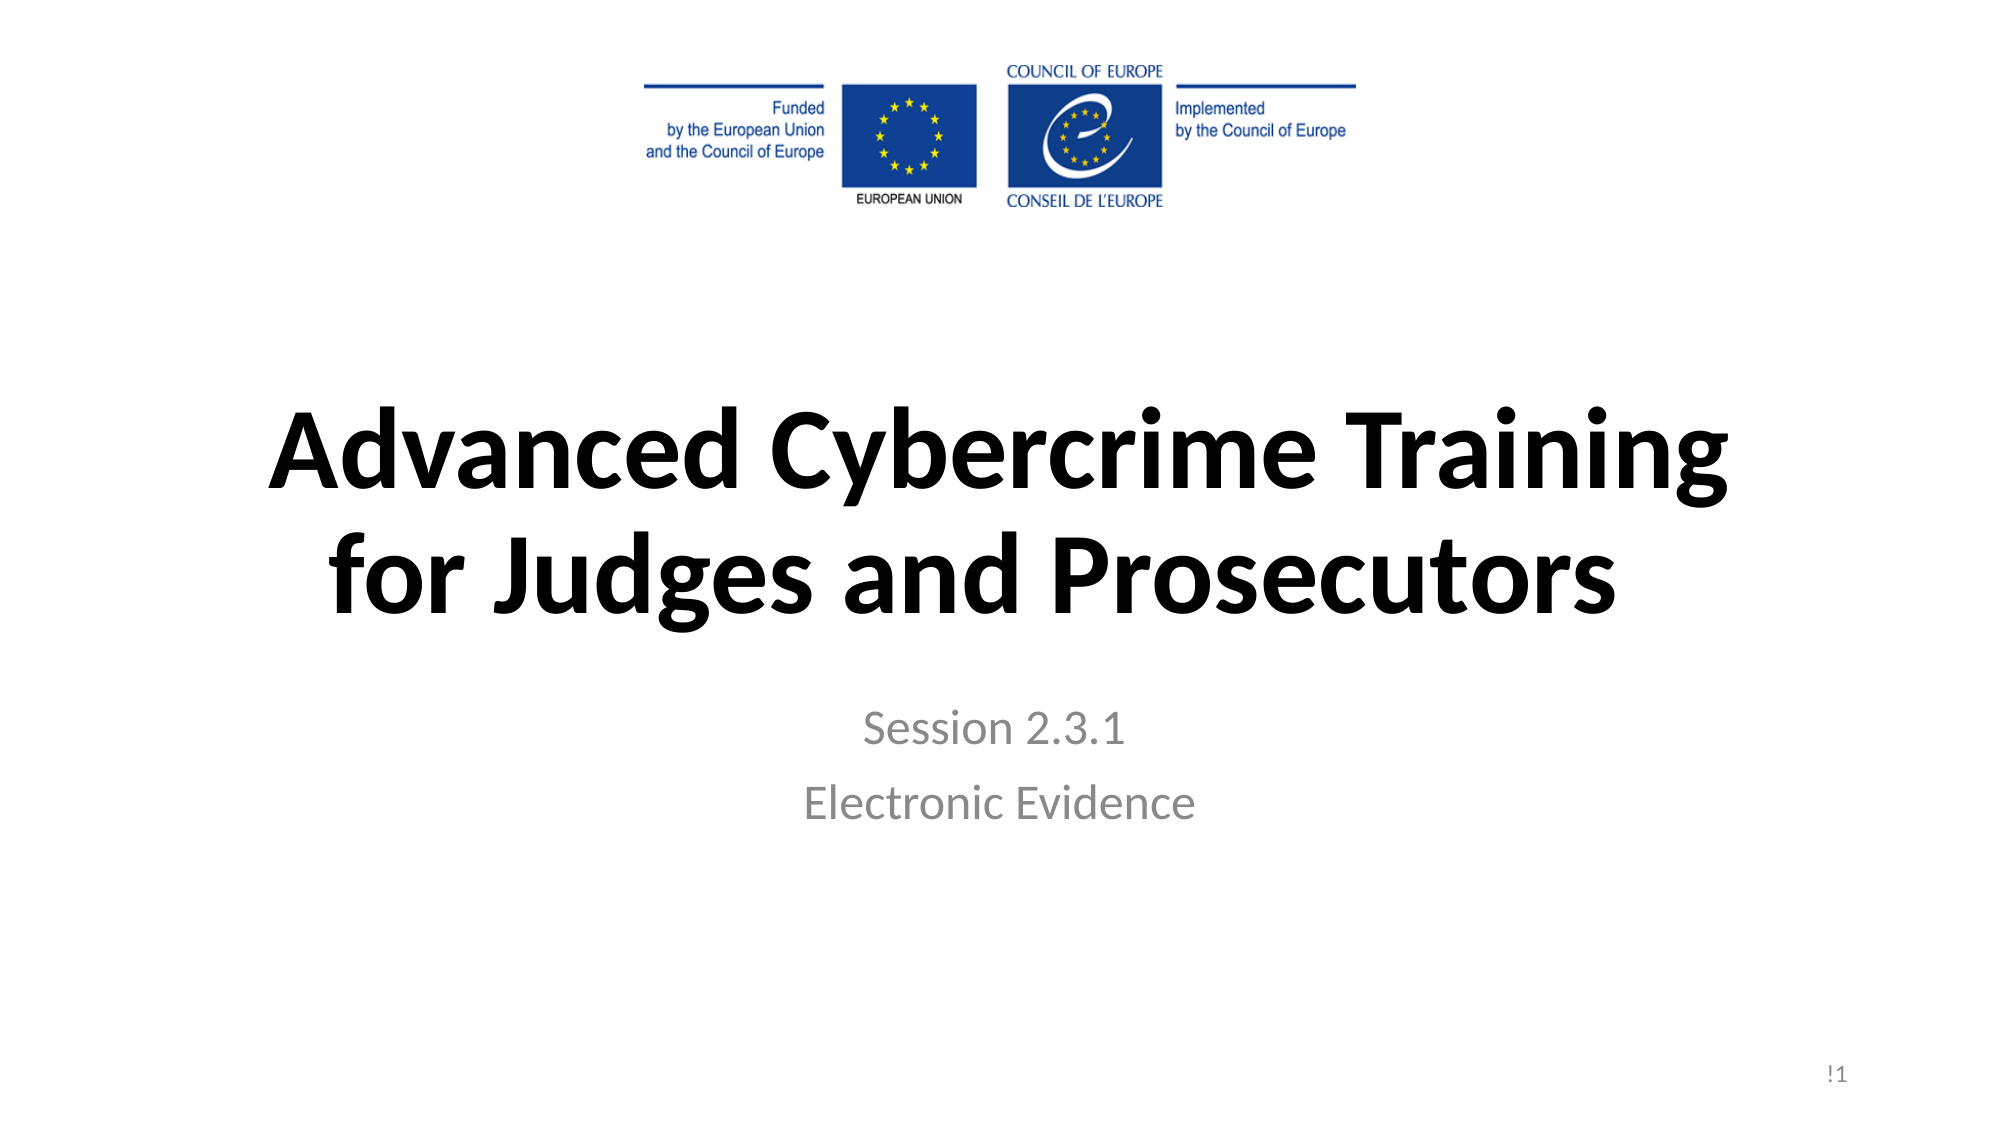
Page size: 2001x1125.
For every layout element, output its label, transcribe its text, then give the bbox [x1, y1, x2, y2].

subtitle Session 2.3.1 Electronic Evidence [249, 694, 1750, 966]
picture [644, 65, 1356, 207]
title Advanced Cybercrime Training for Judges and Prosecutors [249, 254, 1750, 647]
slide_number !1 [1412, 1042, 1863, 1103]
